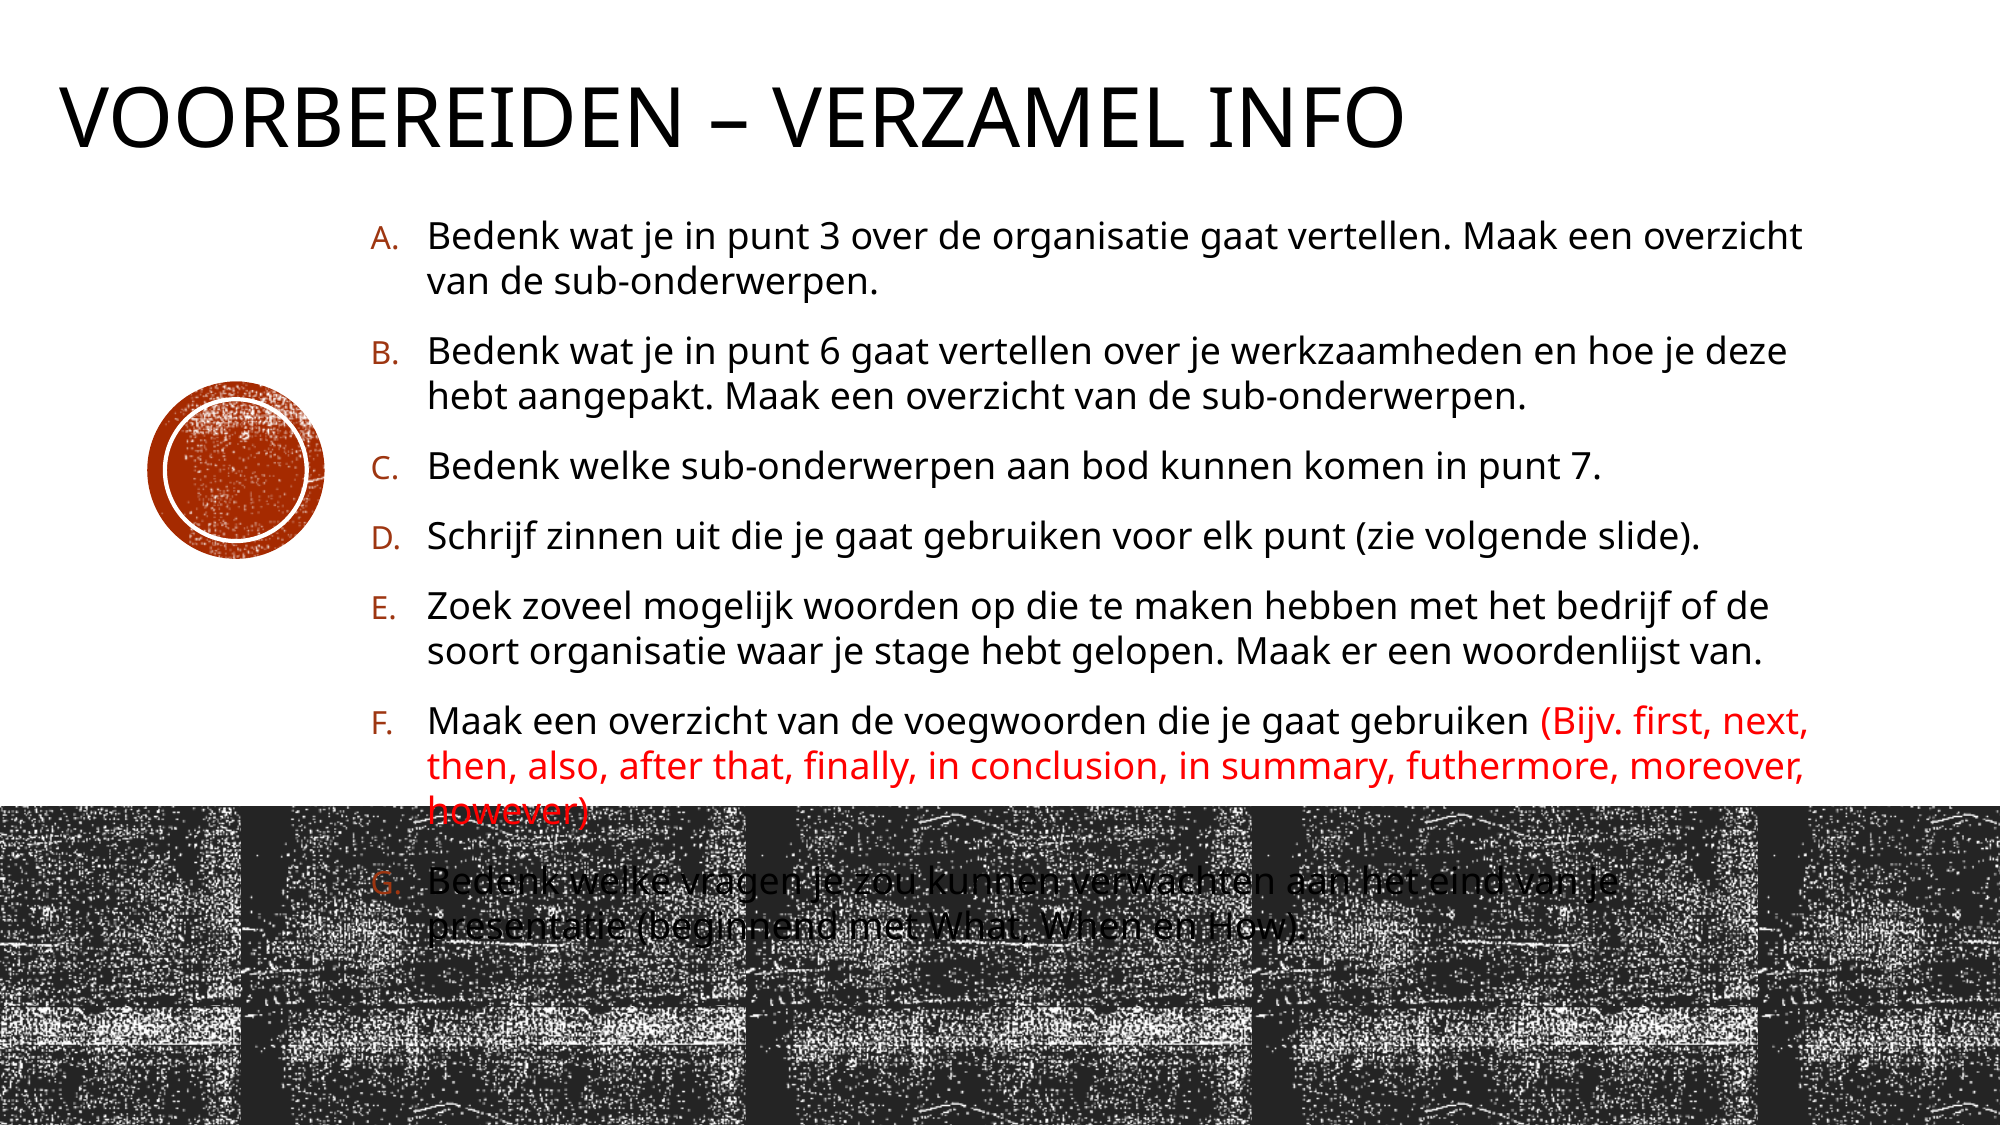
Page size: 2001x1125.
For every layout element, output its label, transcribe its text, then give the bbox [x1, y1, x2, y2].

title Voorbereiden – verzamel info [44, 68, 1937, 179]
text_box [355, 823, 1841, 999]
list Bedenk wat je in punt 3 over de organisatie gaat vertellen. Maak een overzicht van de sub-onderwerpen. Bedenk wat je in punt 6 gaat vertellen over je werkzaamheden en hoe je deze hebt aangepakt. Maak een overzicht van de sub-onderwerpen. Bedenk welke sub-onderwerpen aan bod kunnen komen in punt 7. Schrijf zinnen uit die je gaat gebruiken voor elk punt (zie volgende slide). Zoek zoveel mogelijk woorden op die te maken hebben met het bedrijf of de soort organisatie waar je stage hebt gelopen. Maak er een woordenlijst van. Maak een overzicht van de voegwoorden die je gaat gebruiken (Bijv. first, next, then, also, after that, finally, in conclusion, in summary, futhermore, moreover, however) Bedenk welke vragen je zou kunnen verwachten aan het eind van je presentatie (beginnend met What, When en How). [355, 204, 1841, 772]
